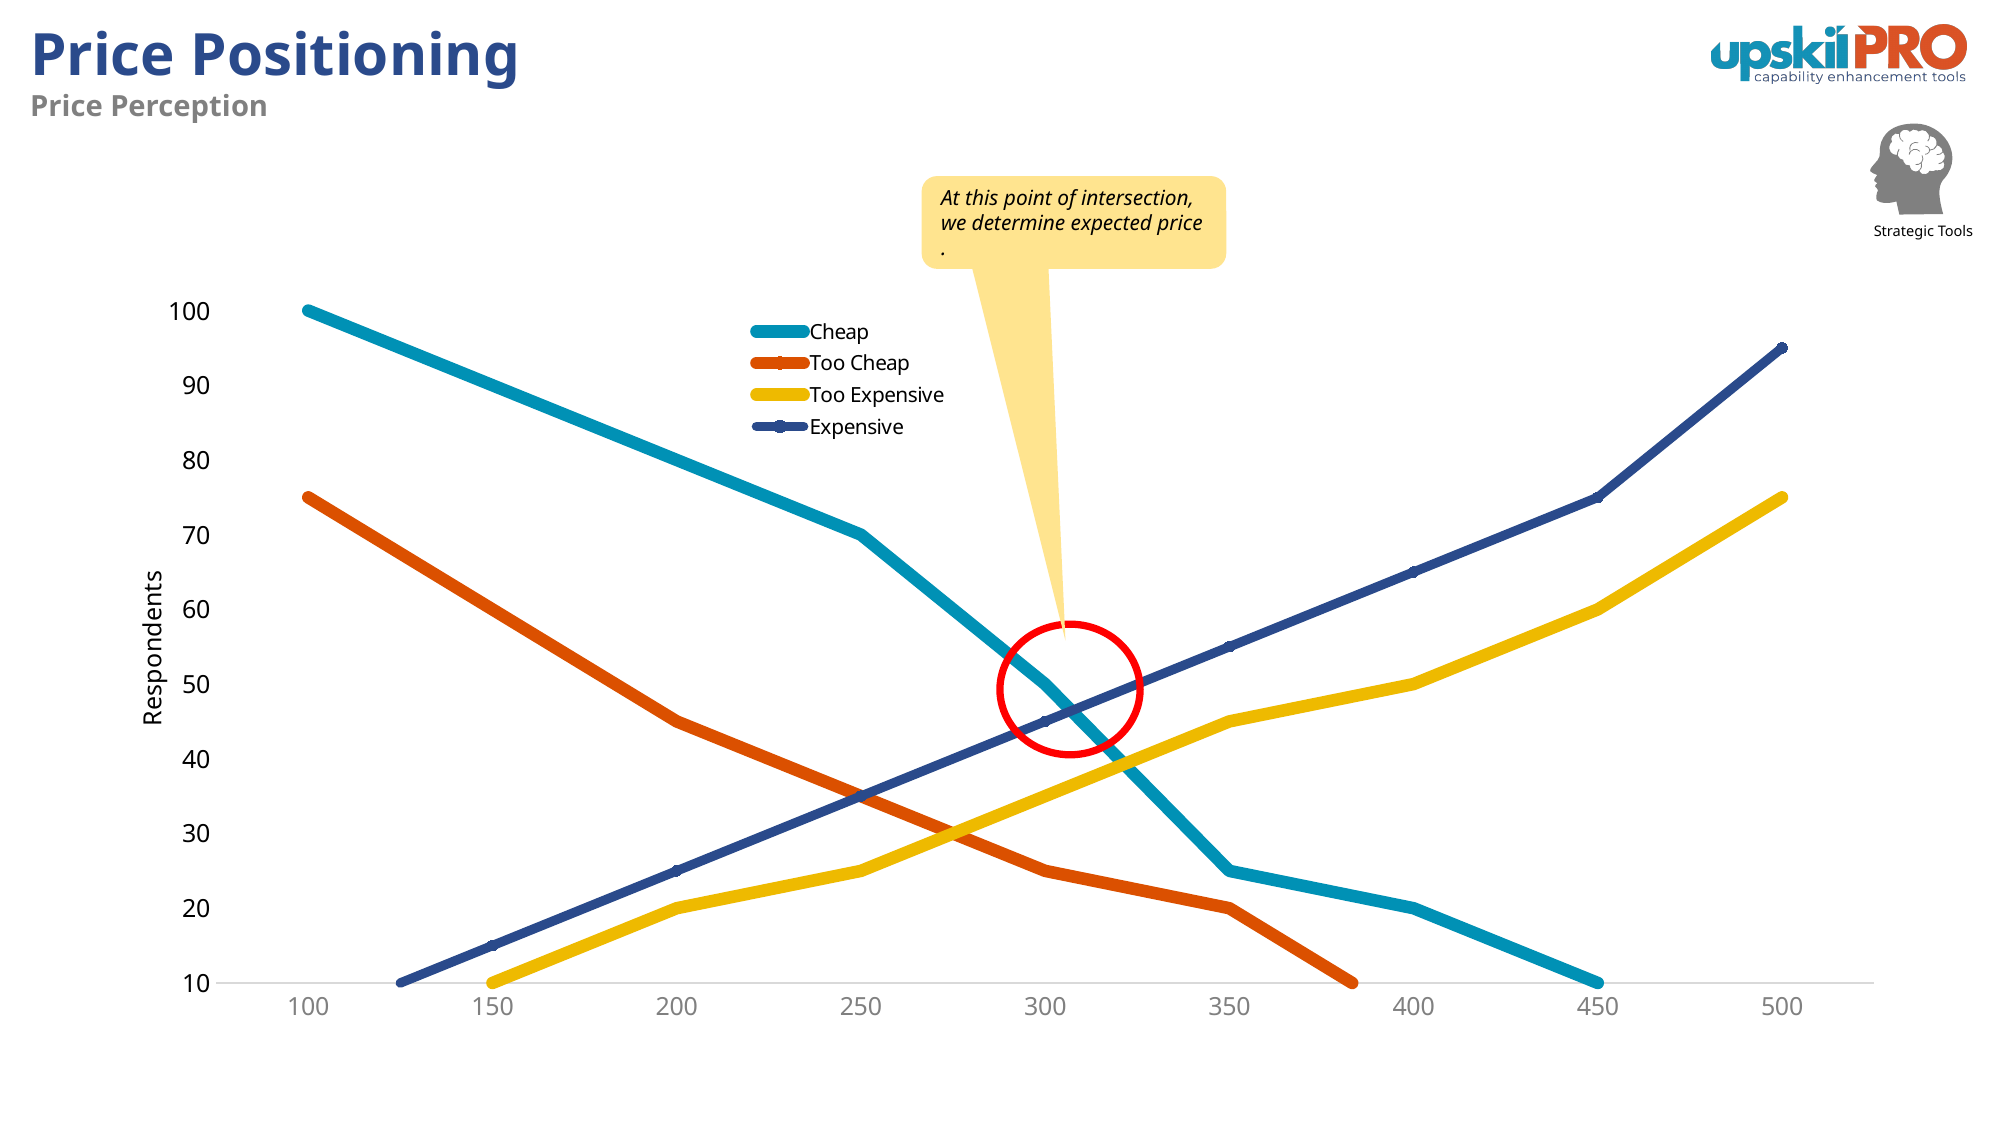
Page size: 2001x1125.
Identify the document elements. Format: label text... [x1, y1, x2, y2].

text_box Price Positioning Price Perception [15, 10, 1595, 130]
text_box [1837, 123, 2000, 248]
chart [124, 288, 1875, 1062]
text_box At this point of intersection, we determine expected price . [921, 176, 1227, 288]
picture [1711, 24, 1967, 85]
